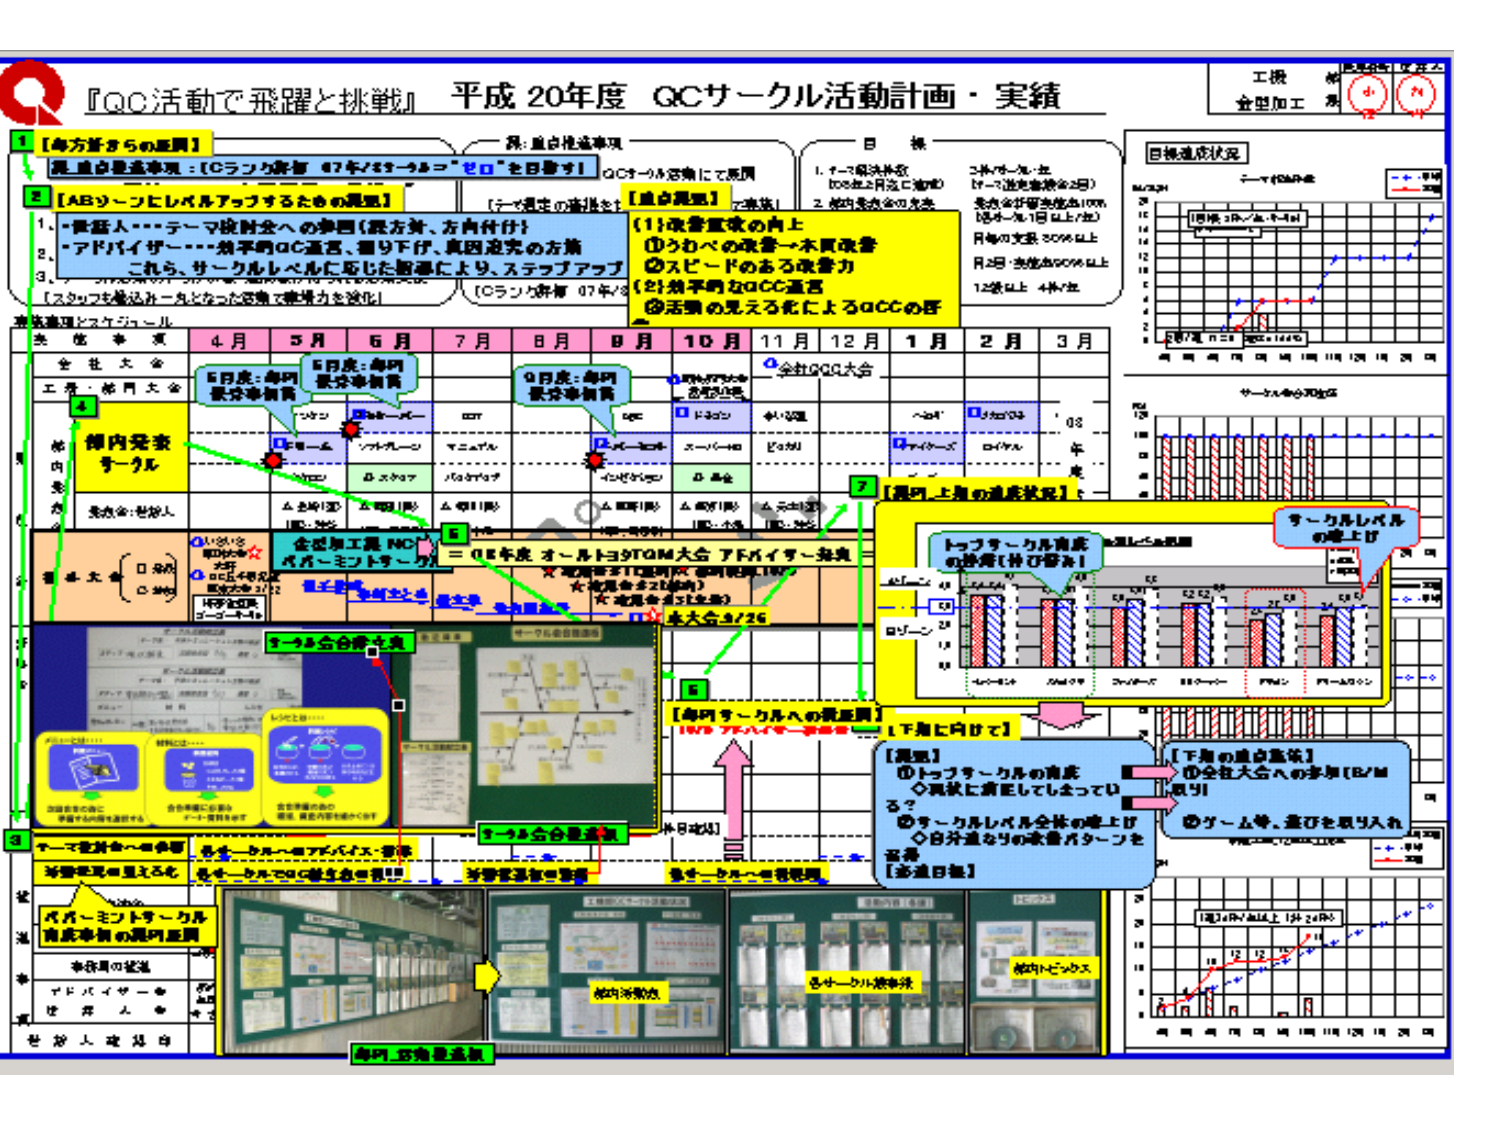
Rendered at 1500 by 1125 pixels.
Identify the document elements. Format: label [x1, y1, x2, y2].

picture [0, 49, 1455, 1075]
